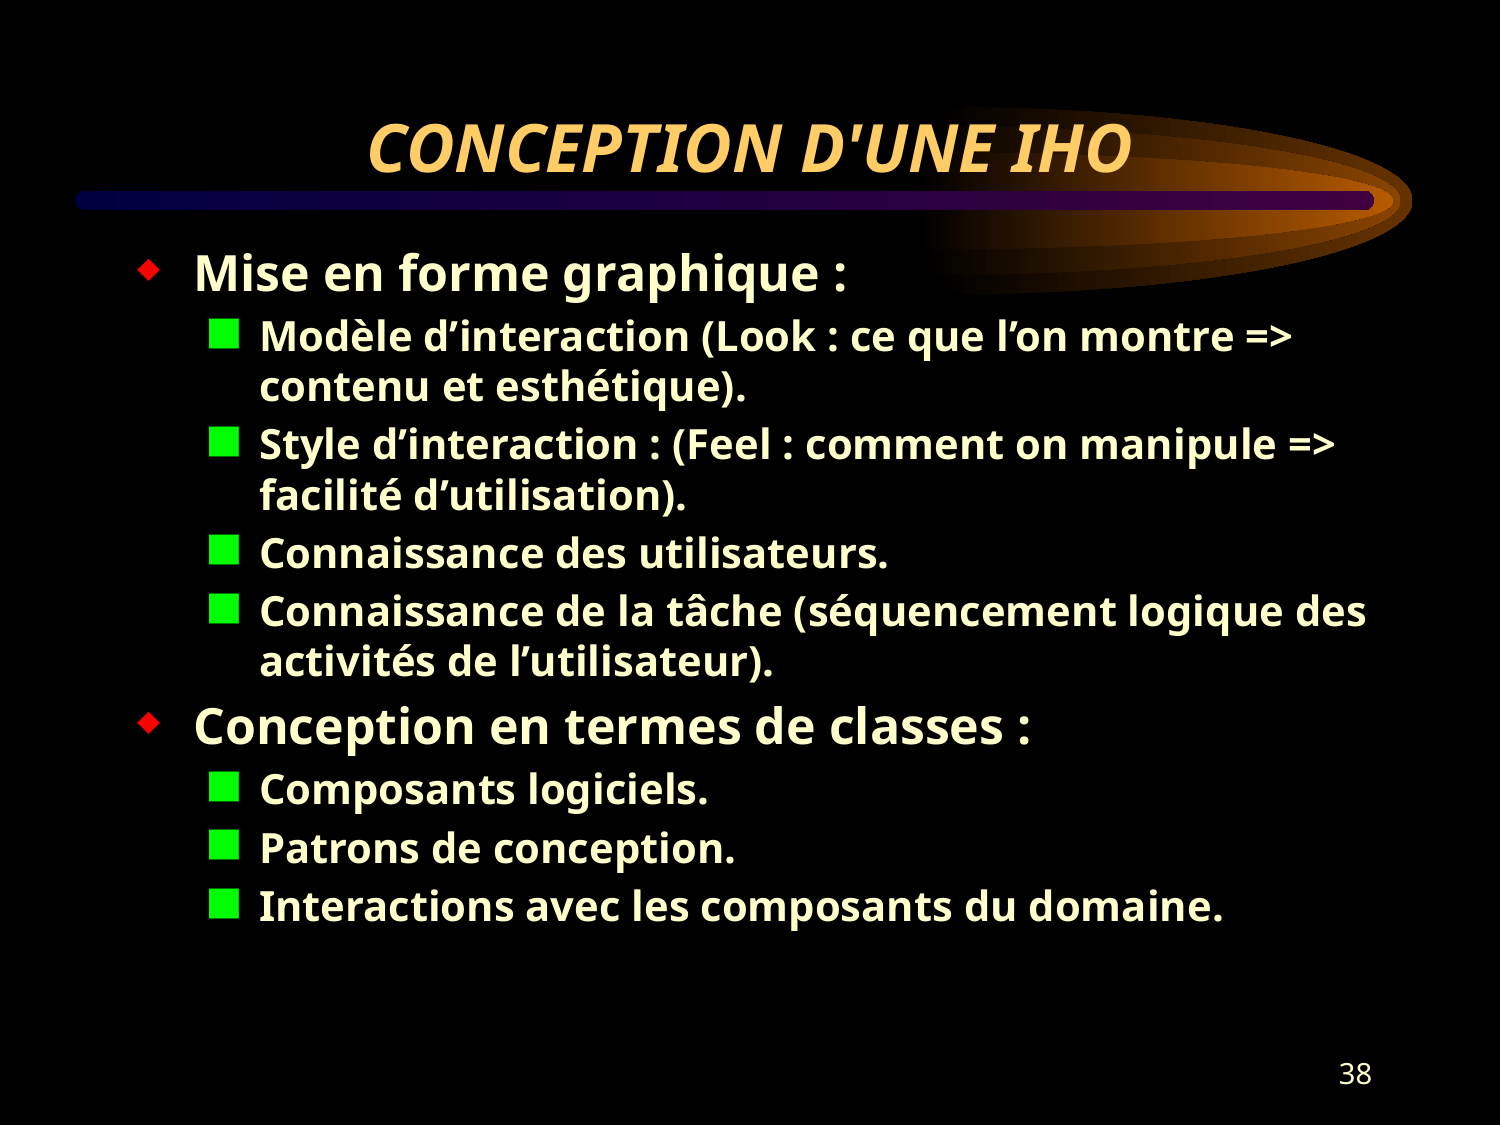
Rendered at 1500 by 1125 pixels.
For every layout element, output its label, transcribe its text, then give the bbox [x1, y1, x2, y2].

slide_number 38 [1074, 1037, 1388, 1113]
list Mise en forme graphique : Modèle d’interaction (Look : ce que l’on montre => contenu et esthétique). Style d’interaction : (Feel : comment on manipule => facilité d’utilisation). Connaissance des utilisateurs. Connaissance de la tâche (séquencement logique des activités de l’utilisateur). Conception en termes de classes : Composants logiciels. Patrons de conception. Interactions avec les composants du domaine. [121, 233, 1398, 989]
title CONCEPTION D'UNE IHO [112, 73, 1388, 262]
